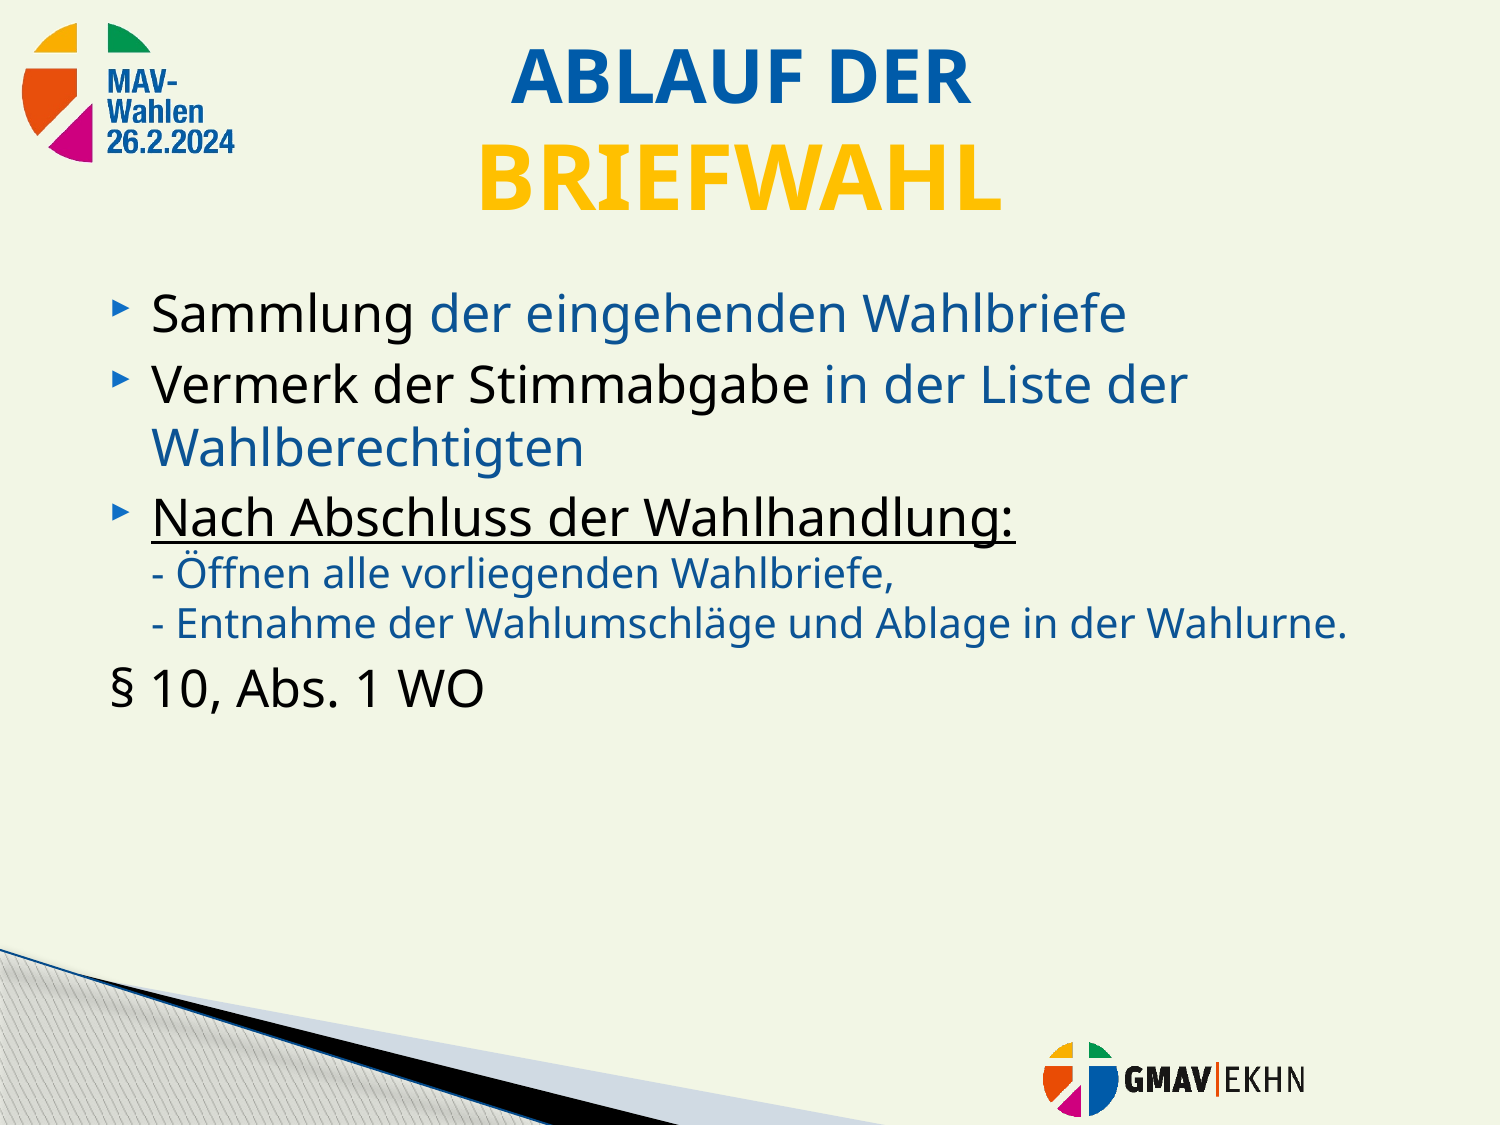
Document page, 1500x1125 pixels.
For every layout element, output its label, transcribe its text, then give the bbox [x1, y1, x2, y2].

picture [5, 6, 255, 174]
picture [1040, 1039, 1306, 1120]
list Sammlung der eingehenden Wahlbriefe Vermerk der Stimmabgabe in der Liste der Wahlberechtigten Nach Abschluss der Wahlhandlung: - Öffnen alle vorliegenden Wahlbriefe, - Entnahme der Wahlumschläge und Ablage in der Wahlurne. § 10, Abs. 1 WO [76, 278, 1427, 893]
title ABLAUF DER BRIEFWAHL [76, 90, 1427, 278]
